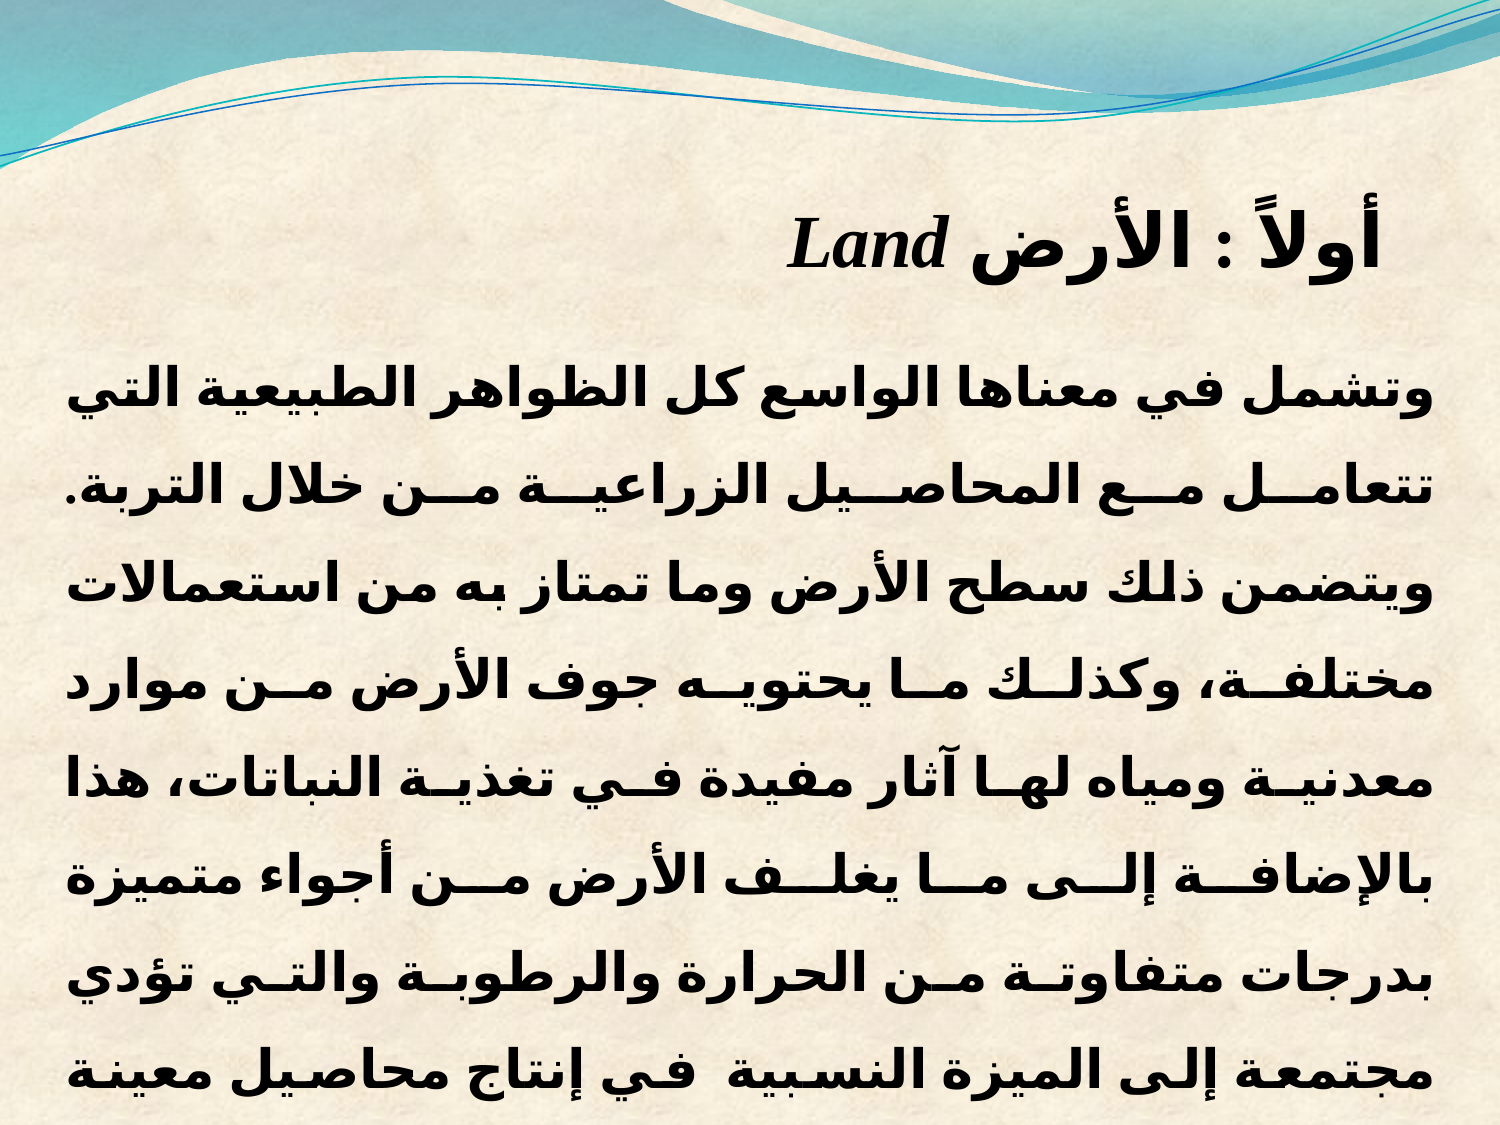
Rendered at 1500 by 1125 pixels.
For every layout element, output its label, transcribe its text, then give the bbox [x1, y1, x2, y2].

text_box أولاً : الأرض Land [160, 148, 1401, 327]
list وتشمل في معناها الواسع كل الظواهر الطبيعية التي تتعامل مع المحاصيل الزراعية من خلال التربة. ويتضمن ذلك سطح الأرض وما تمتاز به من استعمالات مختلفة، وكذلك ما يحتويه جوف الأرض من موارد معدنية ومياه لها آثار مفيدة في تغذية النباتات، هذا بالإضافة إلى ما يغلف الأرض من أجواء متميزة بدرجات متفاوتة من الحرارة والرطوبة والتي تؤدي مجتمعة إلى الميزة النسبية في إنتاج محاصيل معينة دون أخرى. [50, 312, 1451, 1051]
